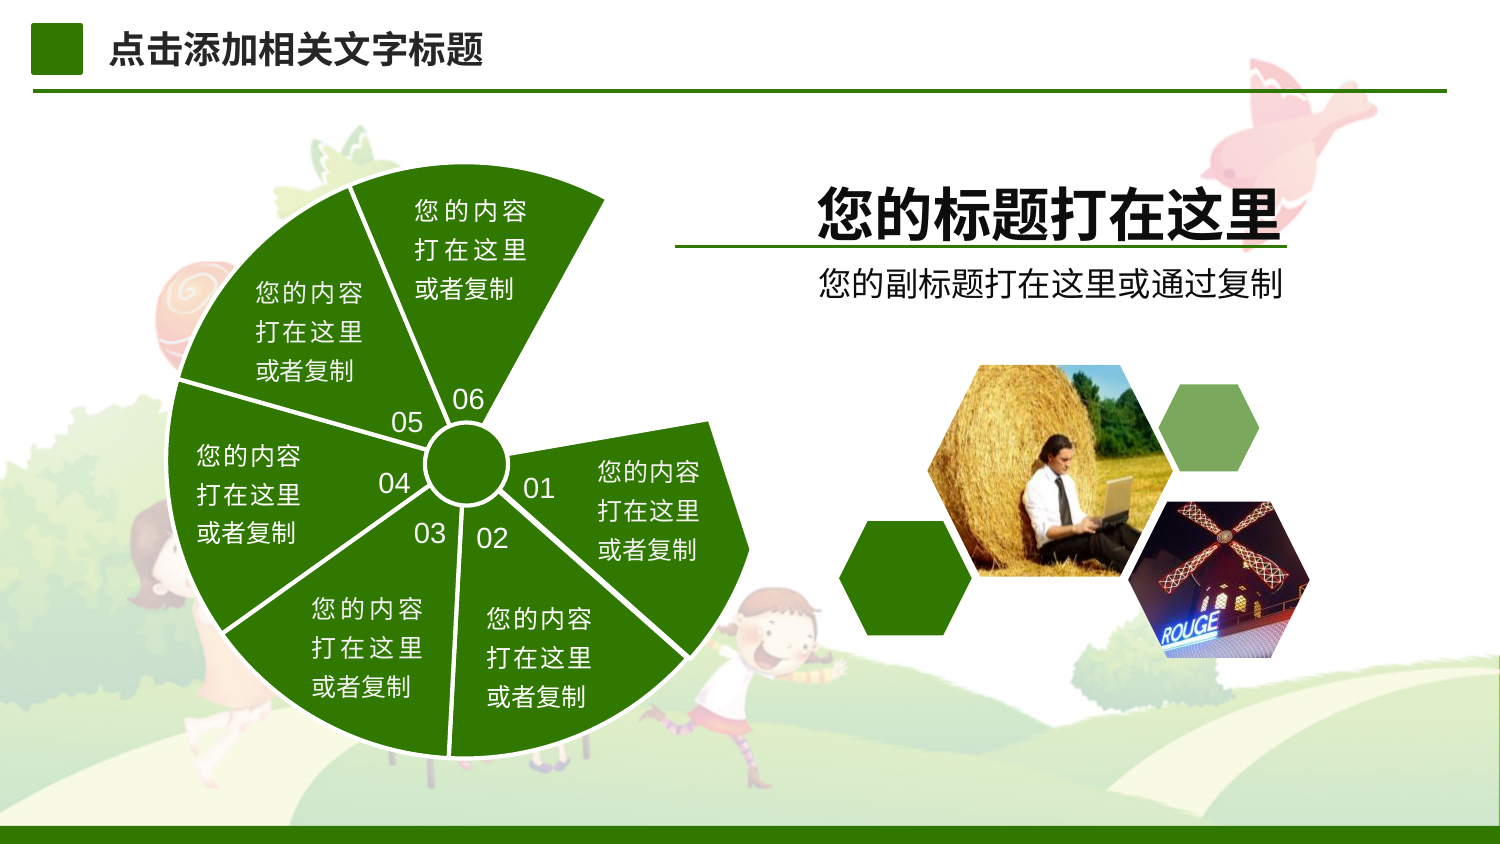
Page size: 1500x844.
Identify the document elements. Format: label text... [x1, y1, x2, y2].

text_box 您的标题打在这里 [725, 150, 1298, 245]
text_box 01 [506, 451, 573, 512]
text_box [0, 824, 1500, 844]
text_box 您的副标题打在这里或通过复制 [803, 243, 1341, 310]
text_box 06 [435, 362, 502, 423]
text_box [349, 162, 608, 392]
text_box [166, 379, 397, 634]
text_box 05 [373, 385, 441, 446]
text_box [1126, 499, 1312, 661]
text_box 您的内容打在这里或者复制 [472, 587, 608, 719]
text_box [177, 263, 373, 435]
text_box 02 [459, 501, 526, 562]
text_box [524, 441, 582, 563]
text_box [428, 423, 506, 501]
text_box 04 [361, 446, 428, 507]
text_box 点击添加相关文字标题 [94, 18, 499, 79]
text_box 您的内容打在这里或者复制 [296, 577, 439, 709]
text_box [242, 185, 432, 385]
text_box 您的内容打在这里或者复制 [240, 261, 379, 394]
text_box [221, 582, 296, 707]
text_box 您的内容打在这里或者复制 [582, 440, 716, 572]
text_box [500, 480, 506, 496]
text_box [428, 486, 438, 496]
text_box [488, 491, 506, 501]
text_box [588, 418, 752, 659]
text_box [925, 362, 1175, 579]
text_box [31, 23, 83, 75]
text_box [837, 519, 974, 638]
picture [0, 0, 1500, 824]
text_box 您的内容打在这里或者复制 [400, 179, 543, 311]
text_box [1156, 382, 1262, 474]
text_box [441, 423, 449, 430]
text_box 03 [397, 496, 464, 557]
text_box [449, 515, 688, 759]
text_box [299, 510, 459, 759]
text_box 您的内容打在这里或者复制 [181, 423, 317, 556]
